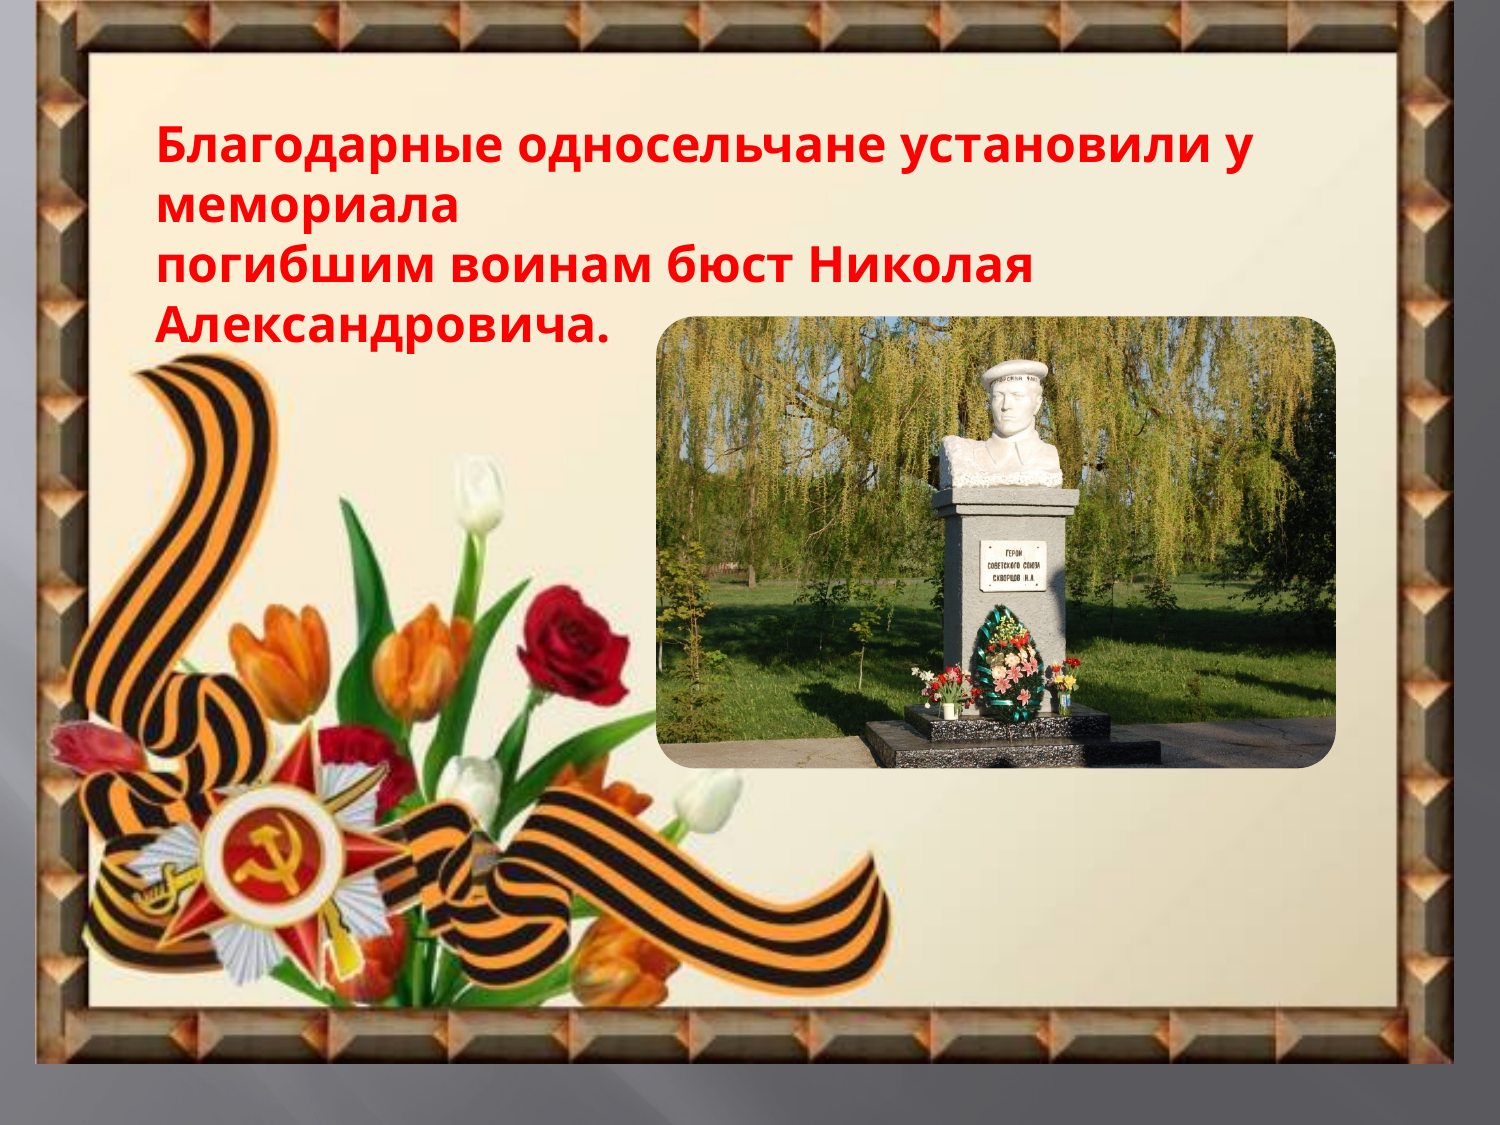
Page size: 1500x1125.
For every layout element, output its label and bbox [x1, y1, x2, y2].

picture [34, 0, 1454, 1064]
